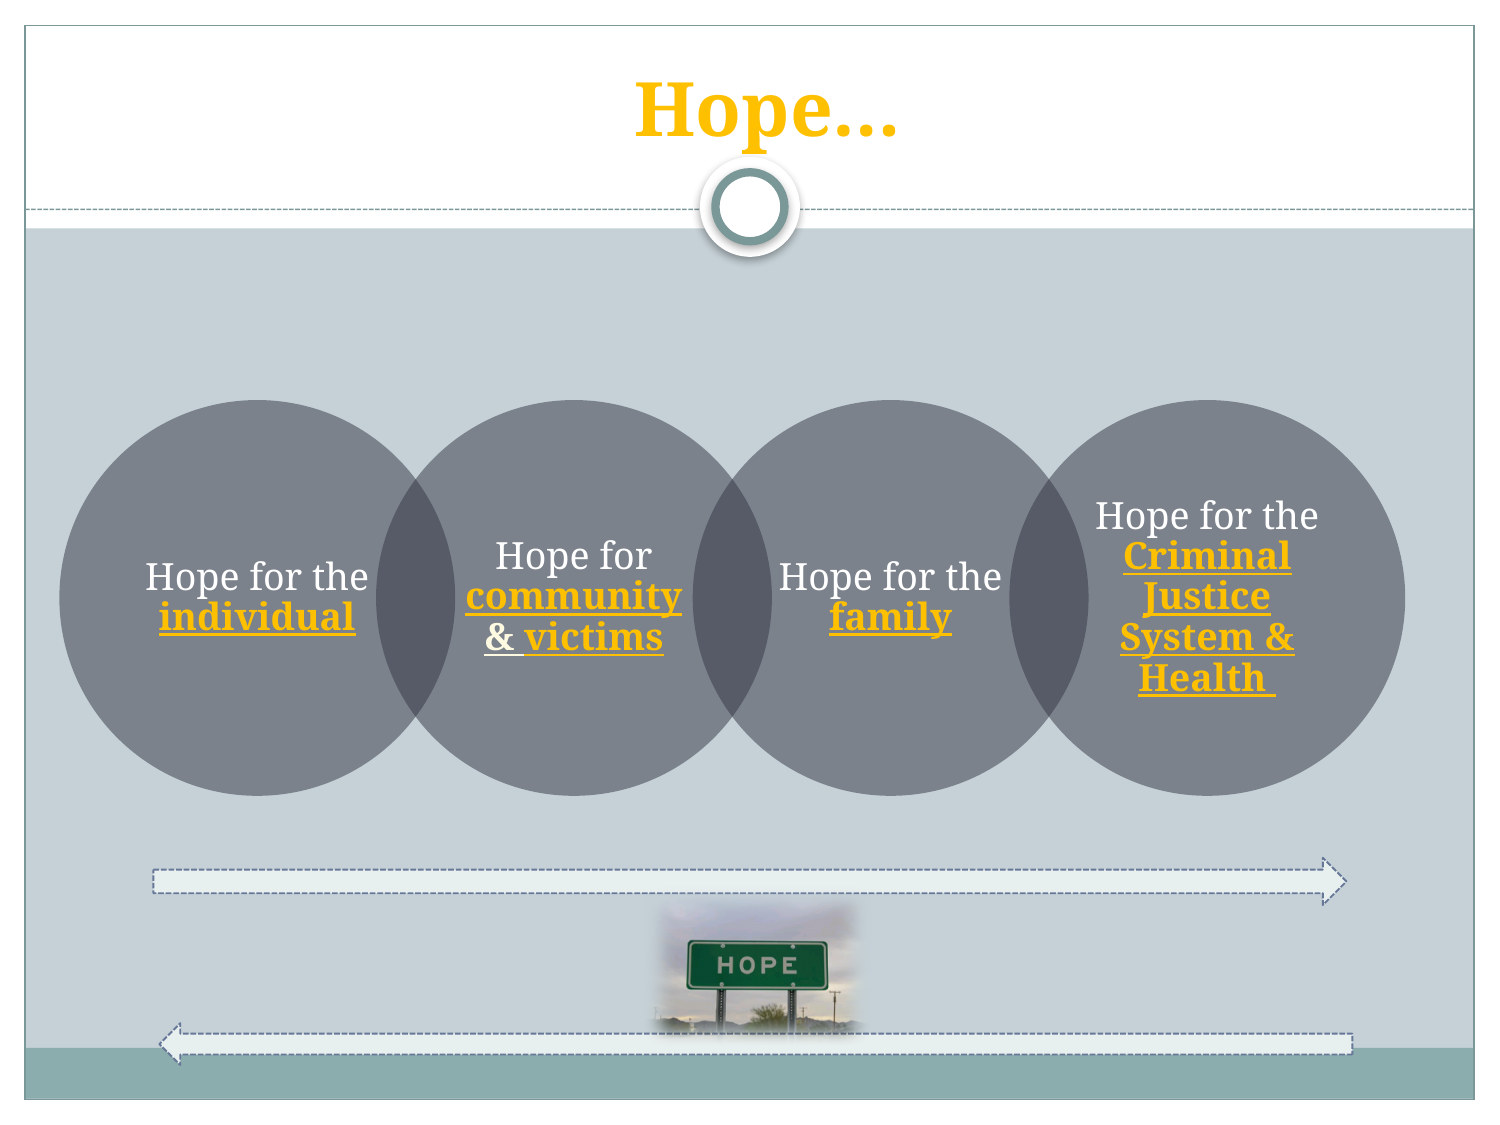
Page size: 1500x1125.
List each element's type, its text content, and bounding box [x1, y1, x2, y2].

text_box [873, 1032, 1354, 1056]
picture [643, 885, 872, 1047]
text_box Hope… [289, 54, 1247, 160]
text_box [158, 1022, 641, 1066]
text_box [152, 856, 1348, 906]
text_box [58, 361, 1406, 835]
